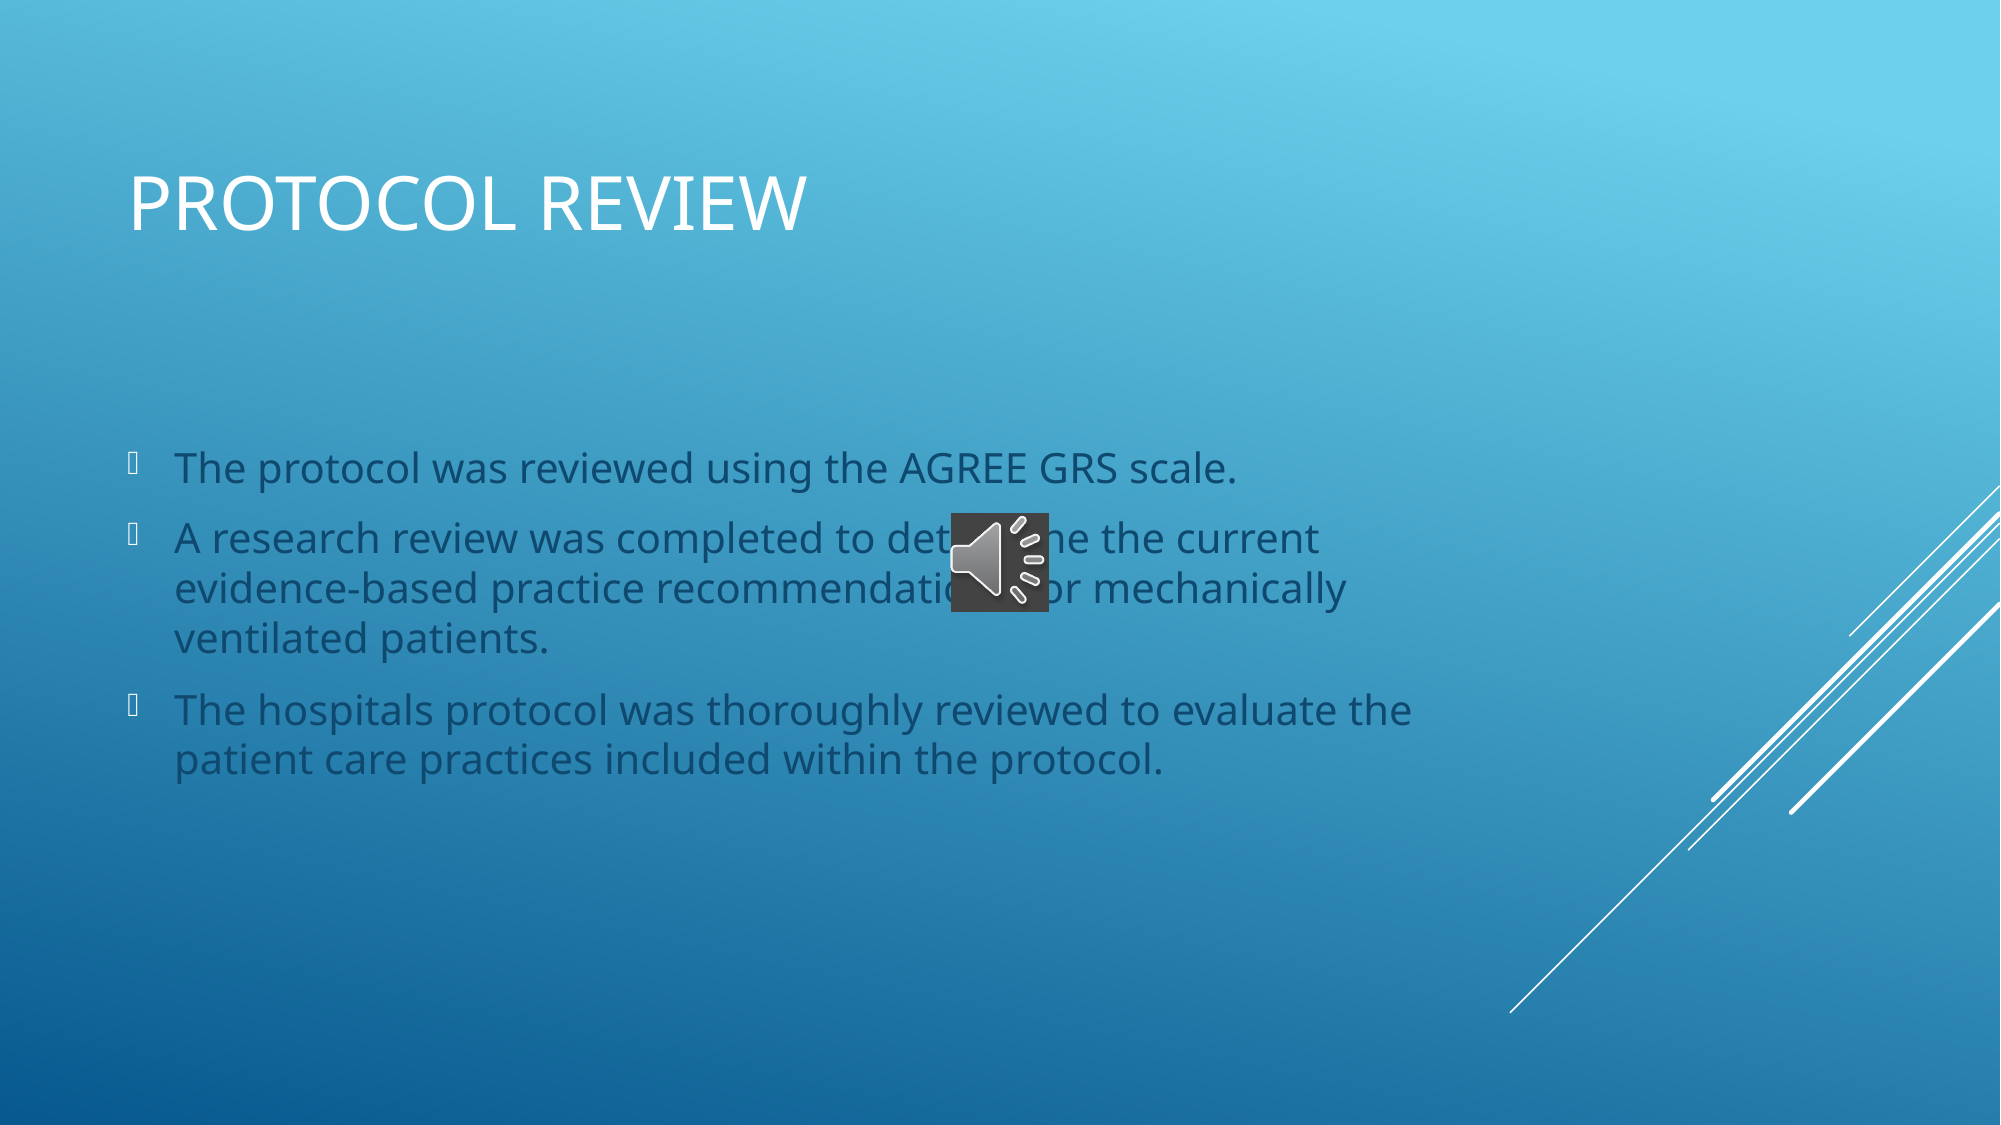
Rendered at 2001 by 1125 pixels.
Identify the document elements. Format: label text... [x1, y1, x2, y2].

list The protocol was reviewed using the AGREE GRS scale. A research review was completed to determine the current evidence-based practice recommendations for mechanically ventilated patients. The hospitals protocol was thoroughly reviewed to evaluate the patient care practices included within the protocol. [112, 351, 1513, 945]
picture [949, 512, 1051, 613]
title Protocol Review [112, 76, 1513, 325]
